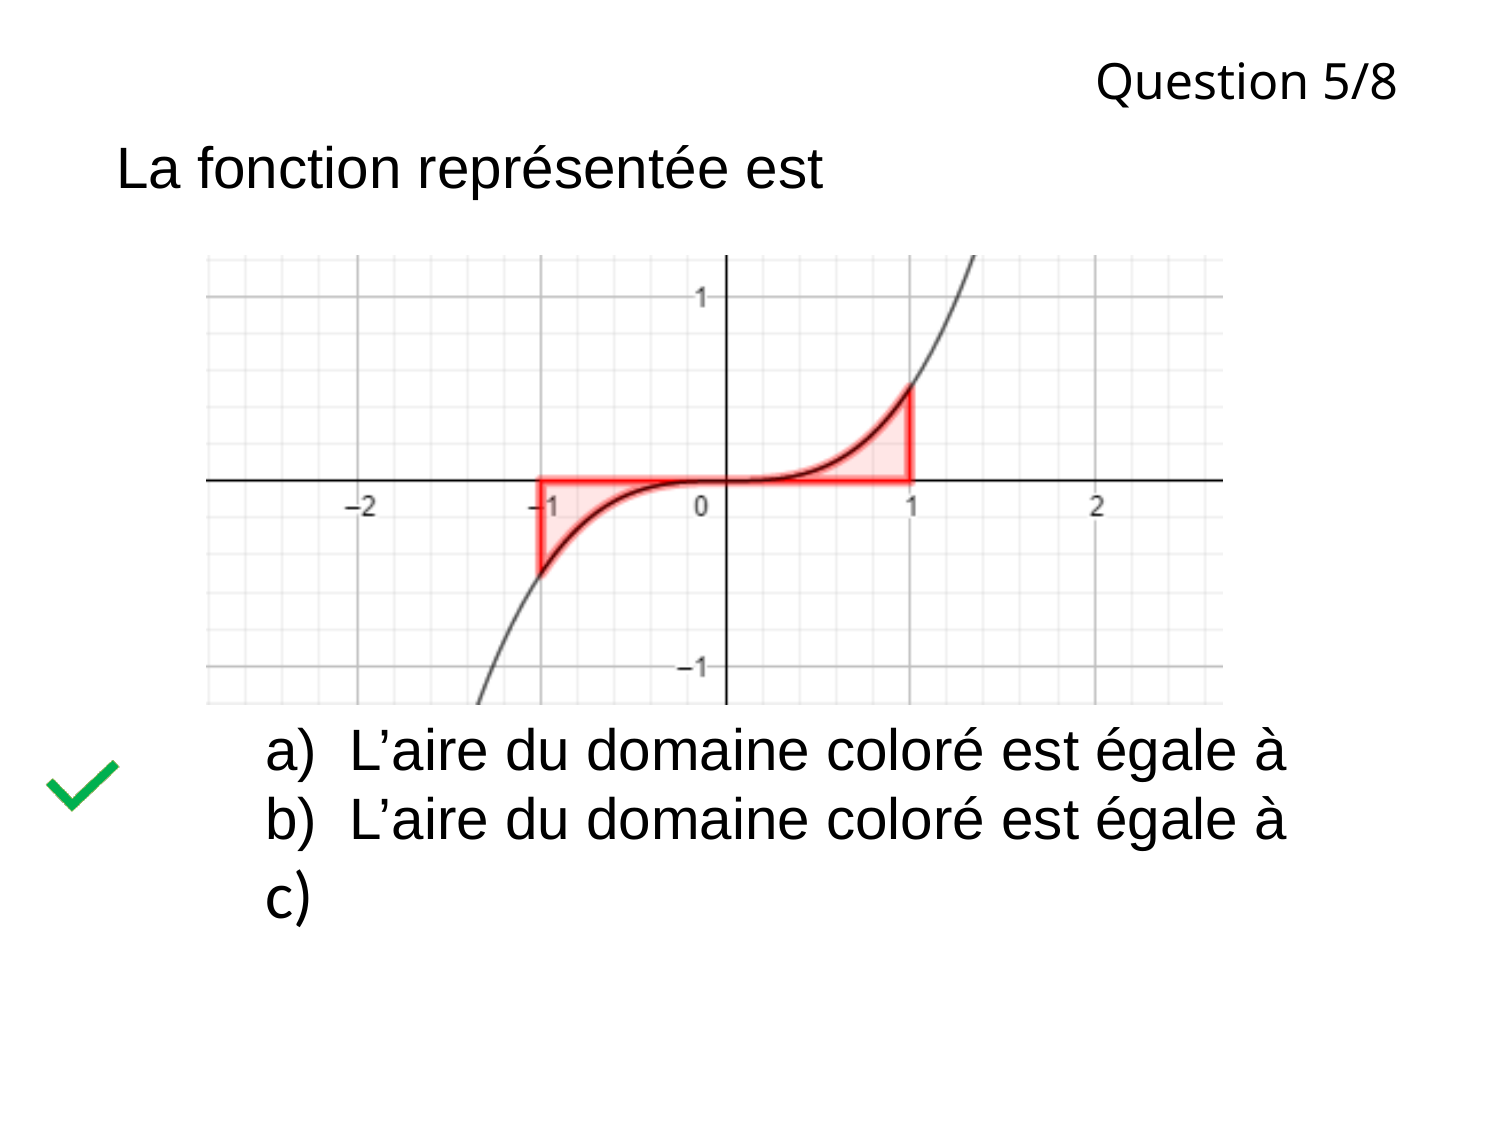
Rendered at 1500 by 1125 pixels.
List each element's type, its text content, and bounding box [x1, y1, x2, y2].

picture [43, 747, 120, 824]
picture [206, 255, 1223, 705]
text_box Question 5/8 [1080, 42, 1483, 118]
